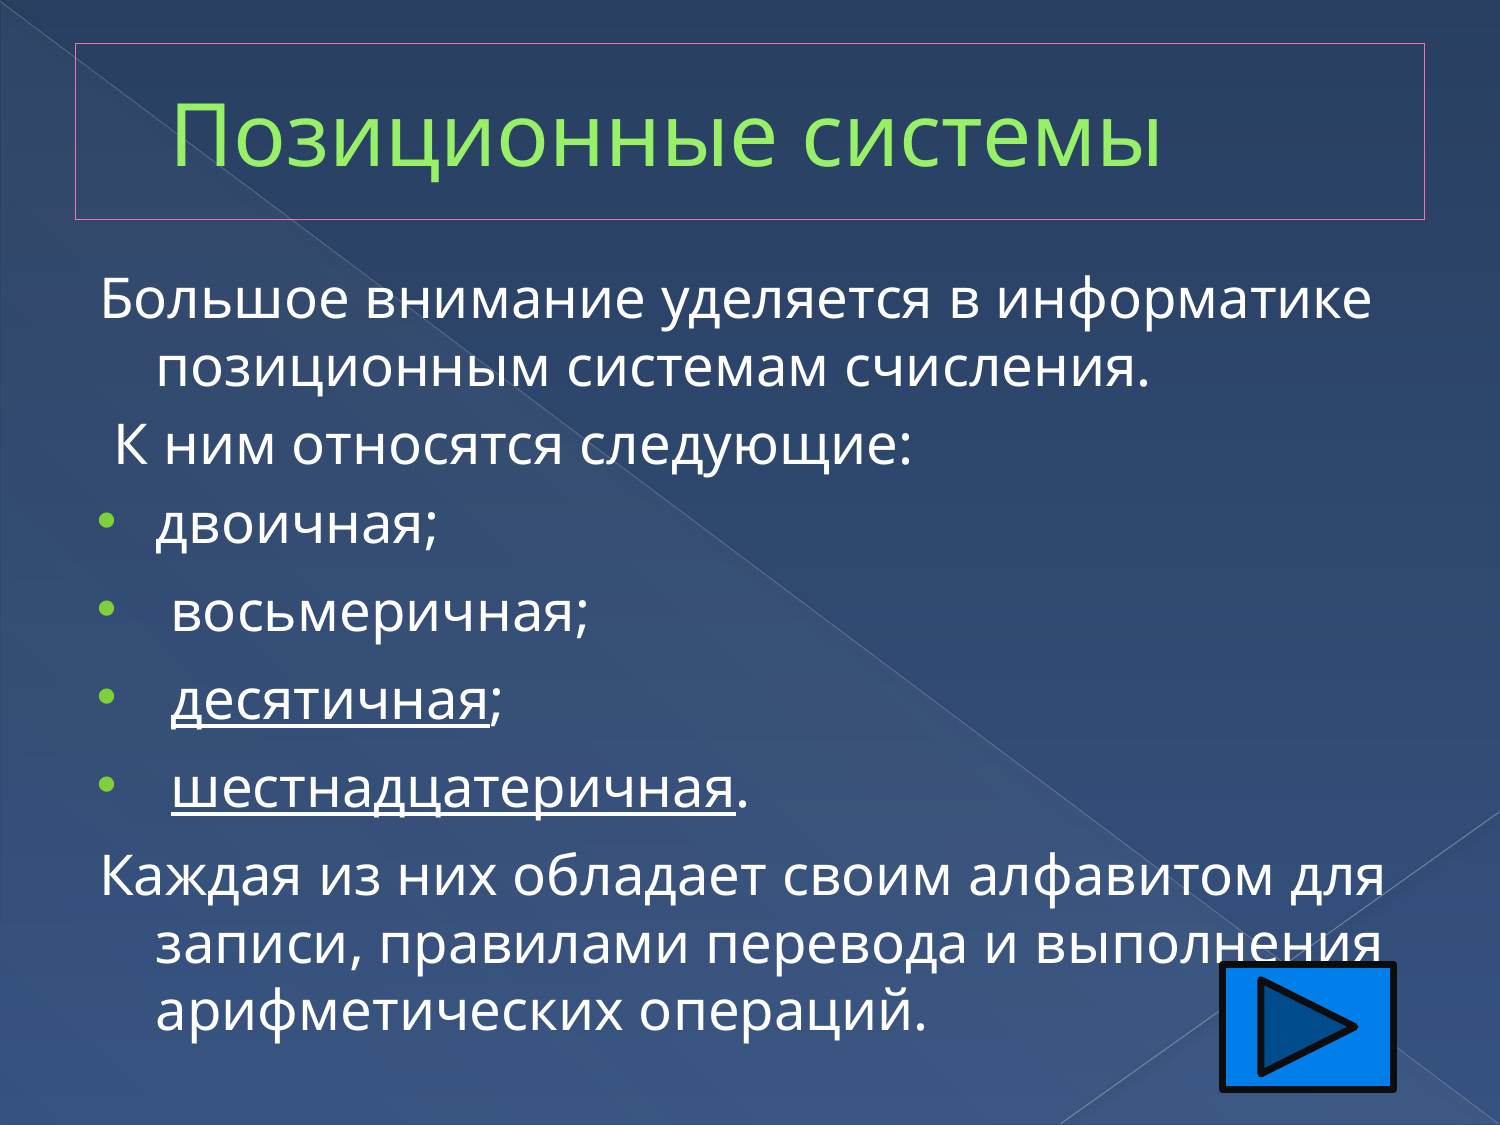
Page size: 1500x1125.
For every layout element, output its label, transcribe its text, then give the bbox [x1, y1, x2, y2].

title Позиционные системы [75, 43, 1425, 220]
list Большое внимание уделяется в информатике позиционным системам счисления. К ним относятся следующие: двоичная; восьмеричная; десятичная; шестнадцатеричная. Каждая из них обладает своим алфавитом для записи, правилами перевода и выполнения арифметических операций. [75, 255, 1425, 1059]
text_box [1219, 961, 1397, 1093]
